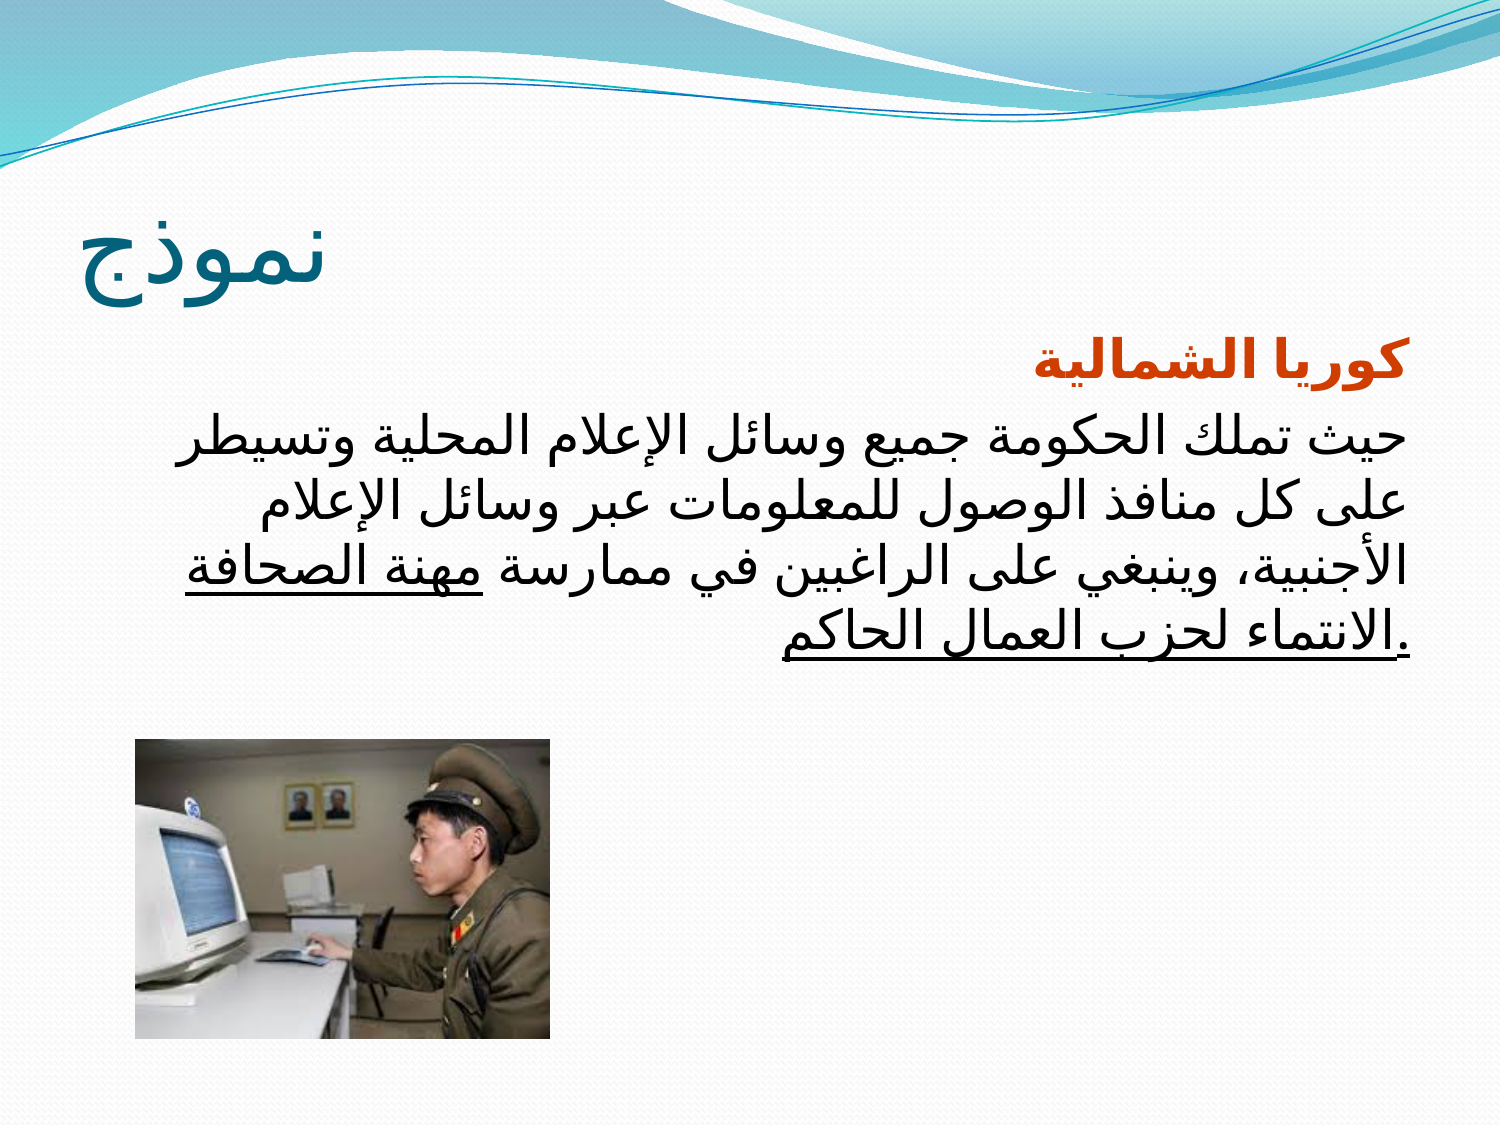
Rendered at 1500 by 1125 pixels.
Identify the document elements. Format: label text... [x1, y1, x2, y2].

title نموذج [75, 115, 1425, 303]
list كوريا الشمالية حيث تملك الحكومة جميع وسائل الإعلام المحلية وتسيطر على كل منافذ الوصول للمعلومات عبر وسائل الإعلام الأجنبية، وينبغي على الراغبين في ممارسة مهنة الصحافة الانتماء لحزب العمال الحاكم. [75, 317, 1425, 1038]
picture [135, 739, 551, 1039]
